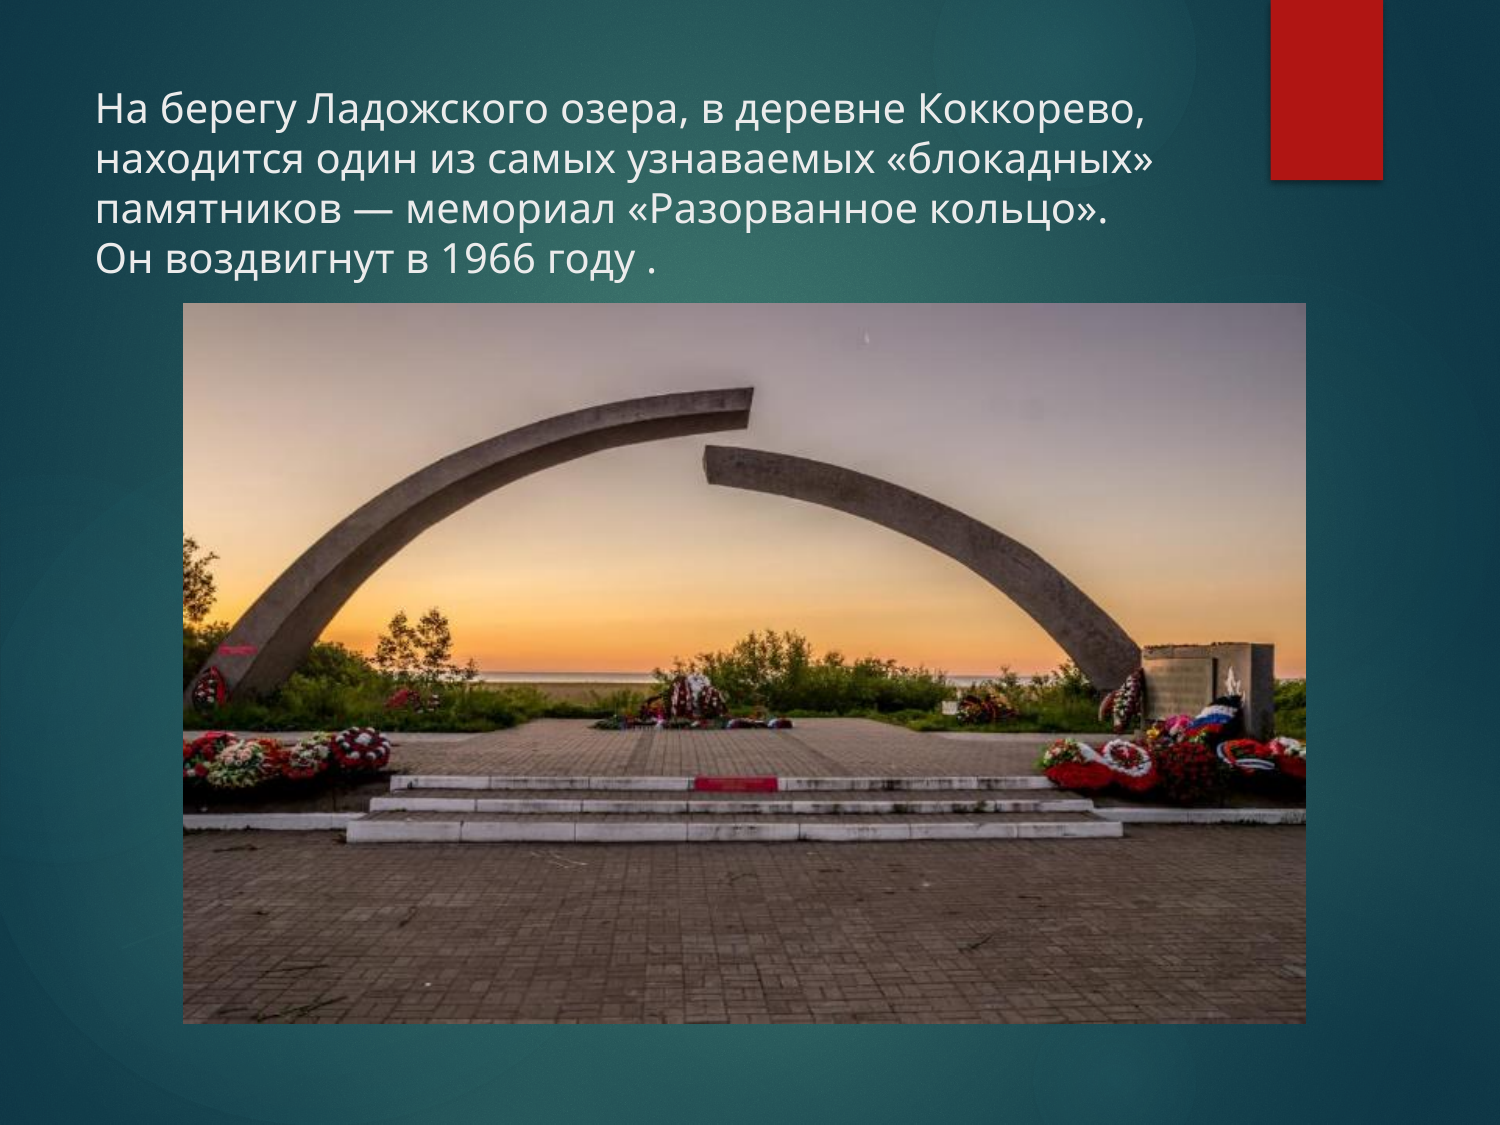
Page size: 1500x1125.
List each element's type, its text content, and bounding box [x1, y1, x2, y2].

title На берегу Ладожского озера, в деревне Коккорево, находится один из самых узнаваемых «блокадных» памятников — мемориал «Разорванное кольцо». Он воздвигнут в 1966 году . [79, 74, 1237, 304]
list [182, 303, 1306, 1024]
